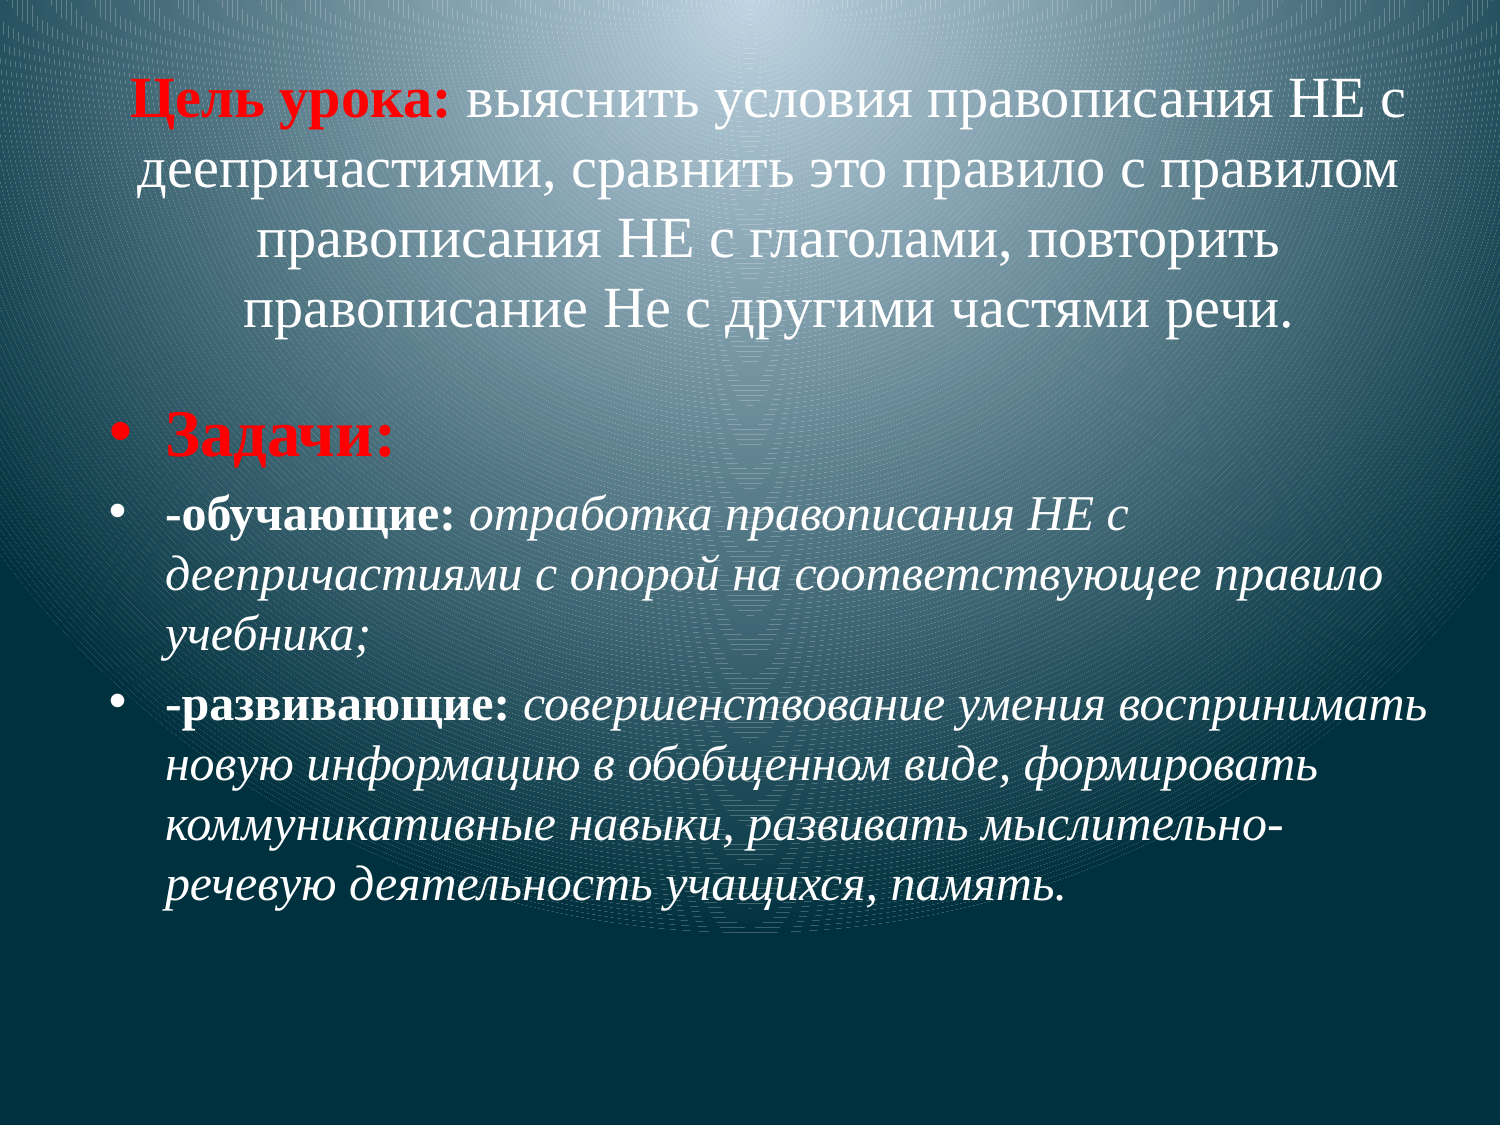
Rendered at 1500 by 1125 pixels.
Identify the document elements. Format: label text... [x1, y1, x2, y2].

list Задачи: -обучающие: отработка правописания НЕ с деепричастиями с опорой на соответствующее правило учебника; -развивающие: совершенствование умения воспринимать новую информацию в обобщенном виде, формировать коммуникативные навыки, развивать мыслительно-речевую деятельность учащихся, память. [93, 382, 1444, 1125]
title Цель урока: выяснить условия правописания НЕ с деепричастиями, сравнить это правило с правилом правописания НЕ с глаголами, повторить правописание Не с другими частями речи. [93, 105, 1444, 293]
